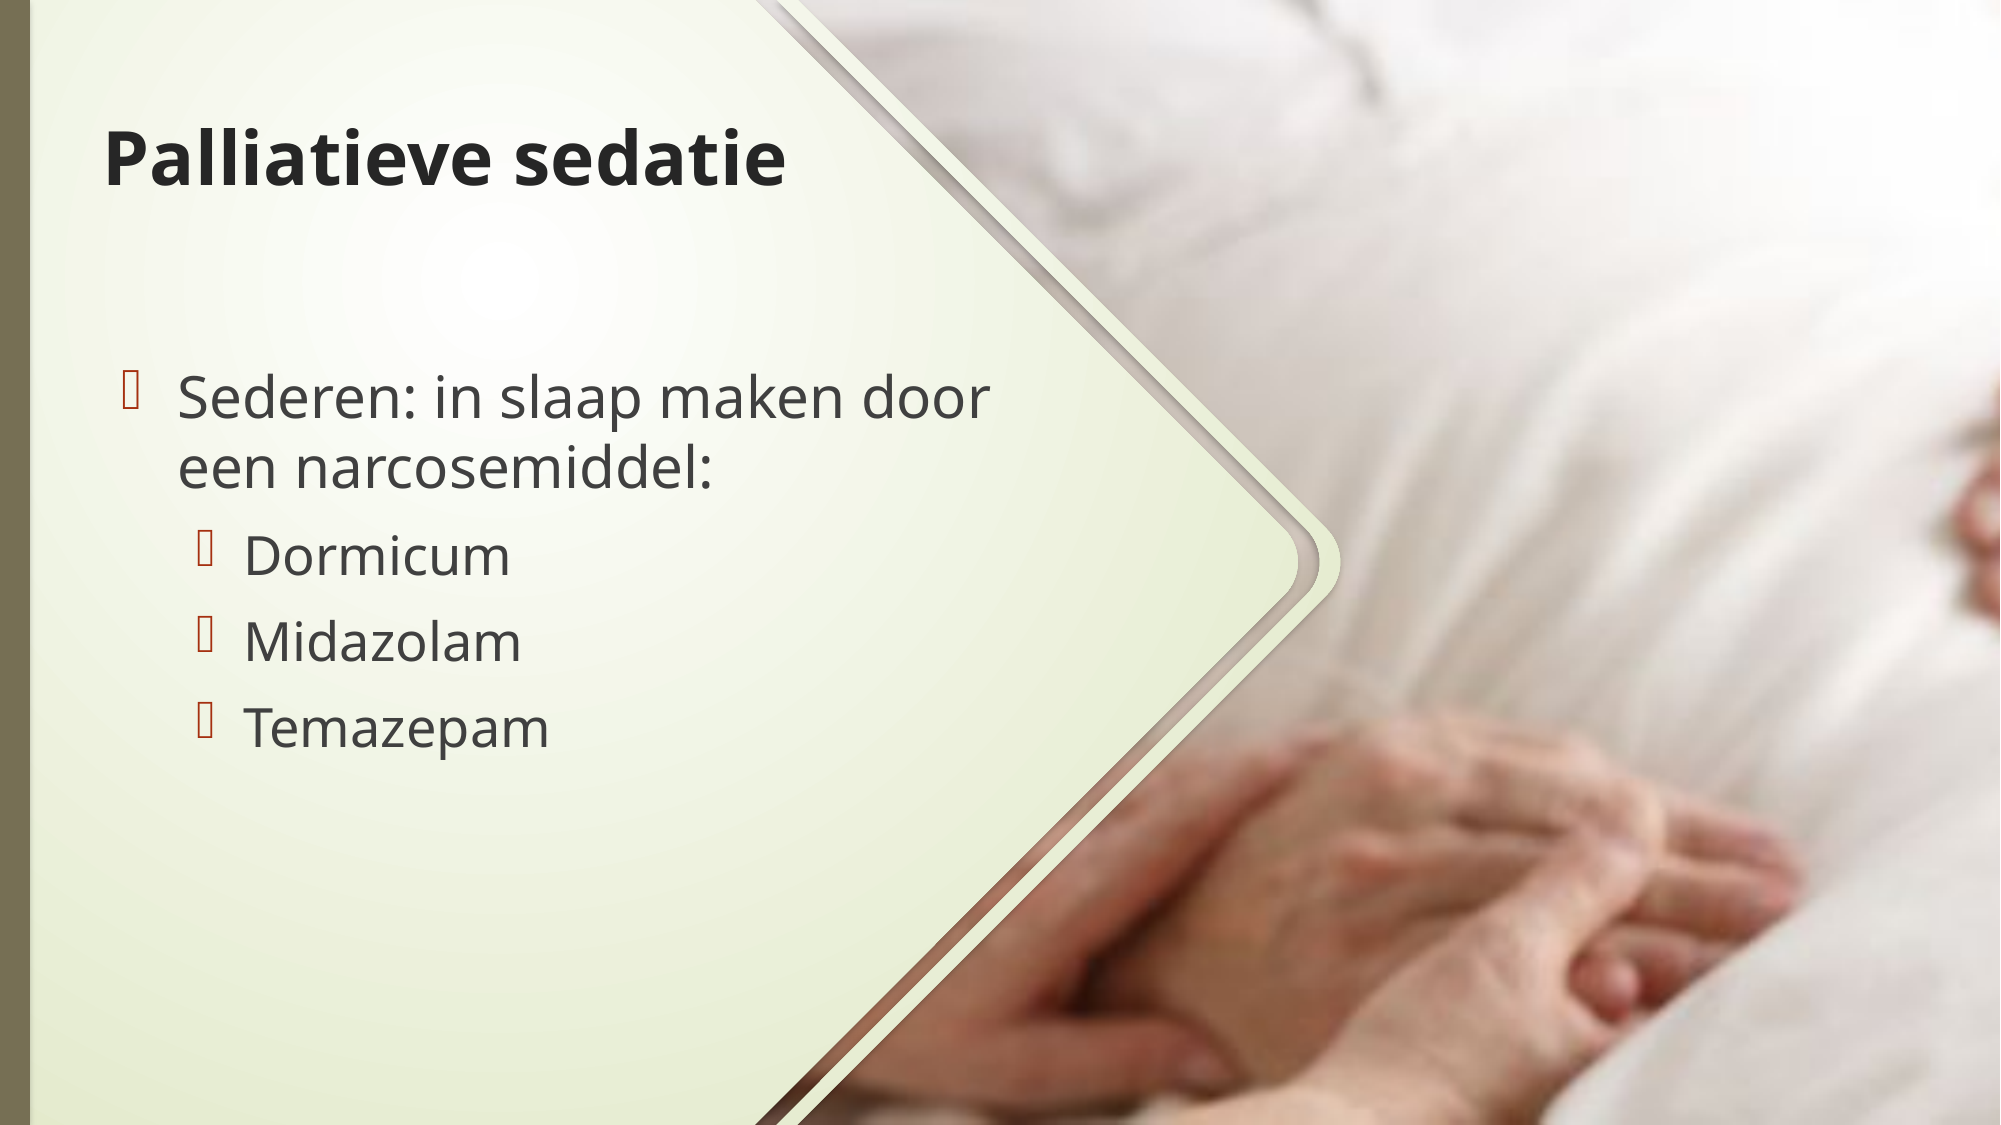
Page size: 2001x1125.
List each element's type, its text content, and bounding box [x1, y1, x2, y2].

picture [735, 0, 2000, 1125]
list Sederen: in slaap maken door een narcosemiddel: Dormicum Midazolam Temazepam [106, 352, 731, 915]
text_box [0, 0, 31, 1125]
title Palliatieve sedatie [87, 102, 731, 313]
text_box [31, 0, 735, 1125]
